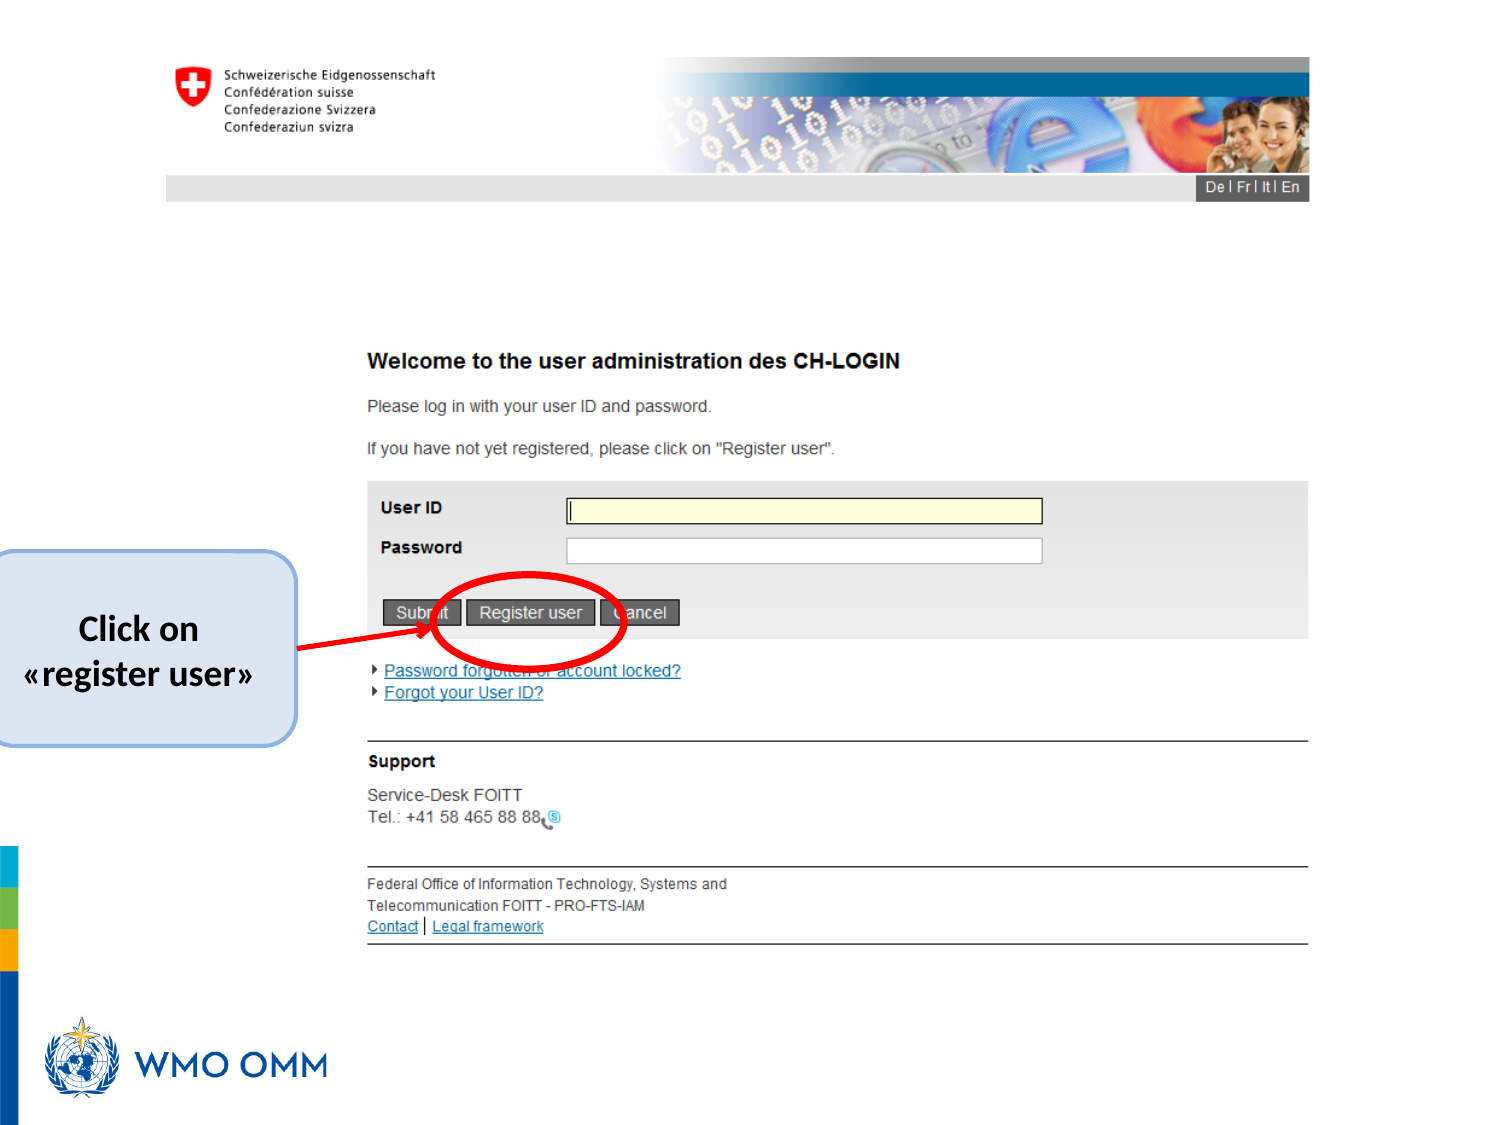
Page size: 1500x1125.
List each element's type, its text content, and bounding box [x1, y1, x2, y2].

picture [0, 57, 1331, 1125]
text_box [296, 627, 434, 649]
text_box Click on «register user» [0, 549, 161, 749]
